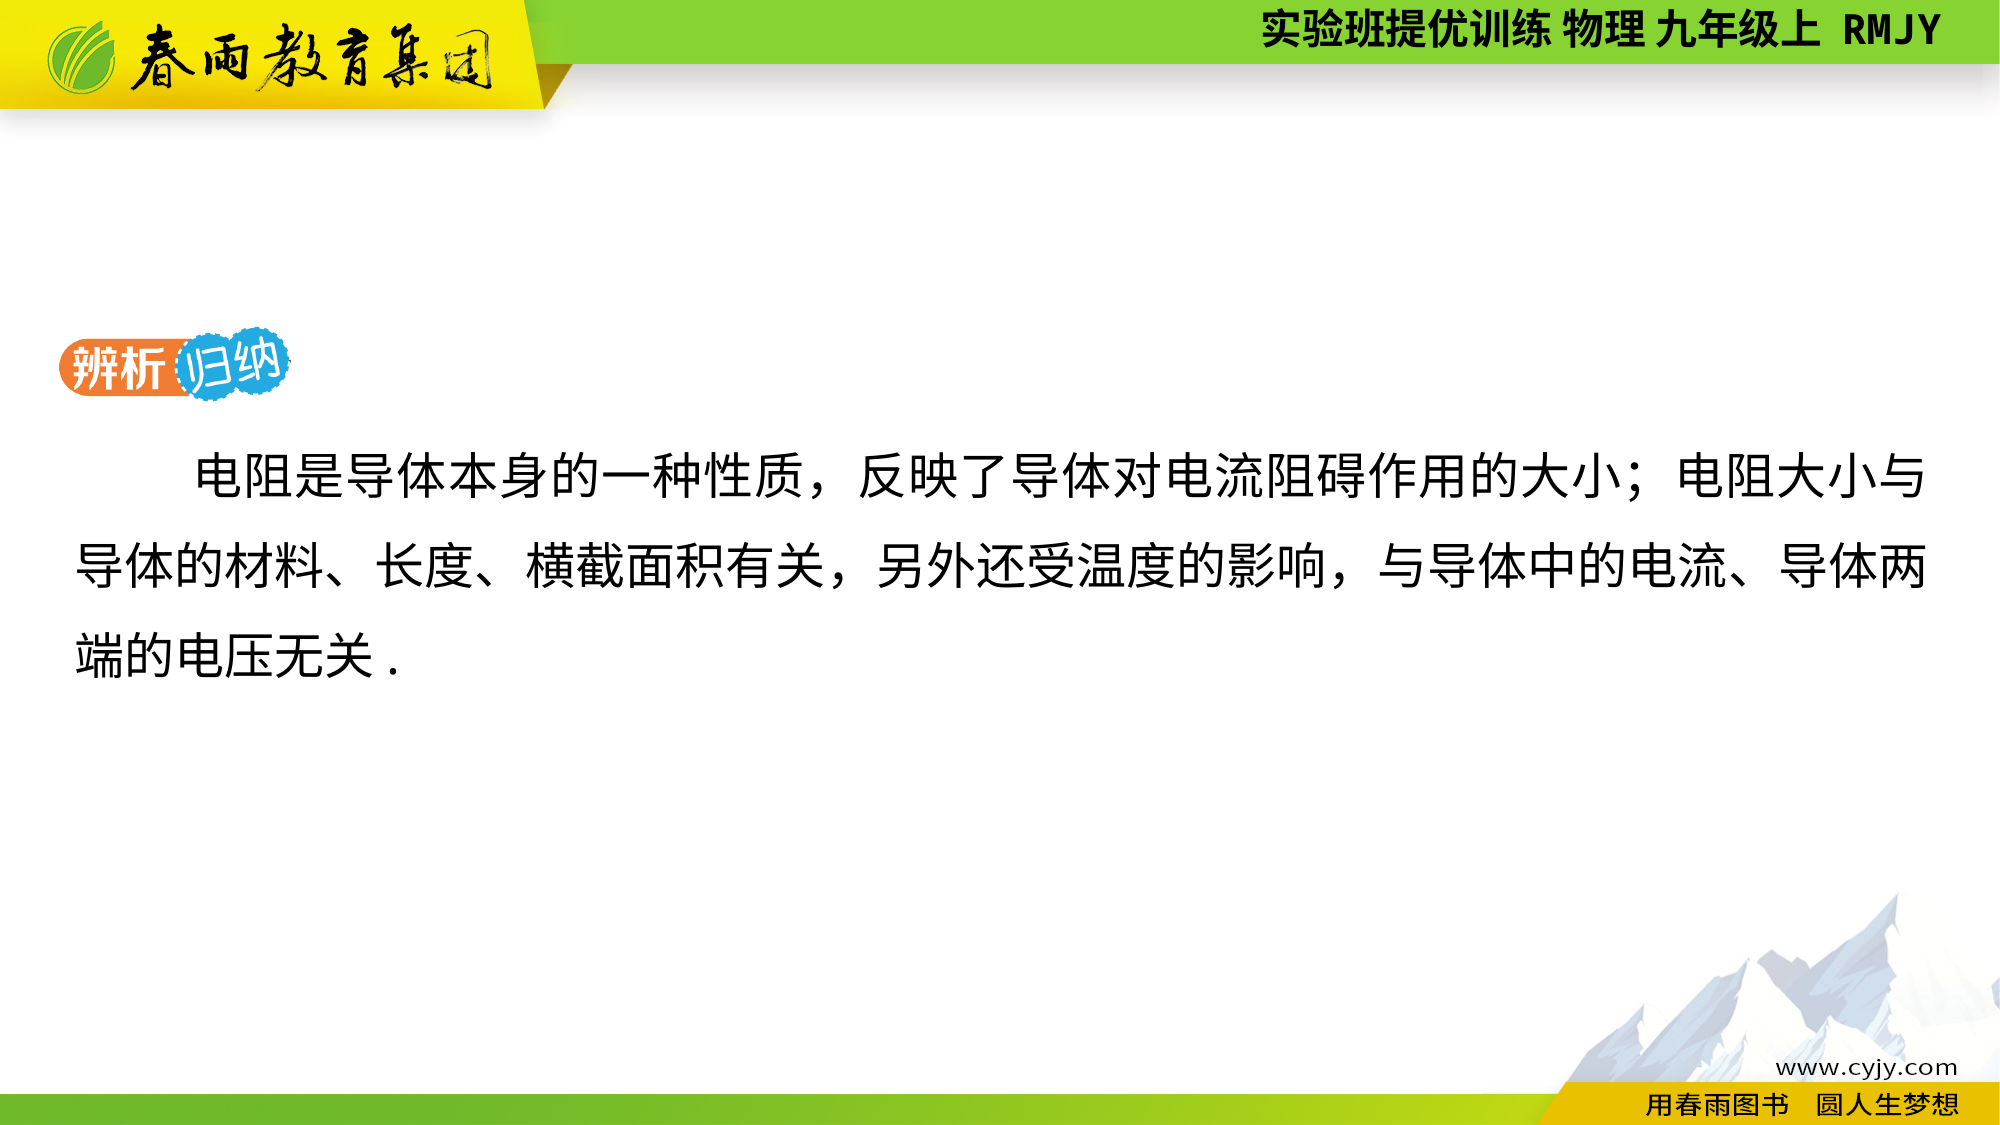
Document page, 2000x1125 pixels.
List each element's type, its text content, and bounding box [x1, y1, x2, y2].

list 电阻是导体本身的一种性质，反映了导体对电流阻碍作用的大小；电阻大小与导体的材料、长度、横截面积有关，另外还受温度的影响，与导体中的电流、导体两端的电压无关. [59, 407, 1944, 681]
picture [0, 0, 2000, 1125]
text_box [58, 325, 292, 416]
